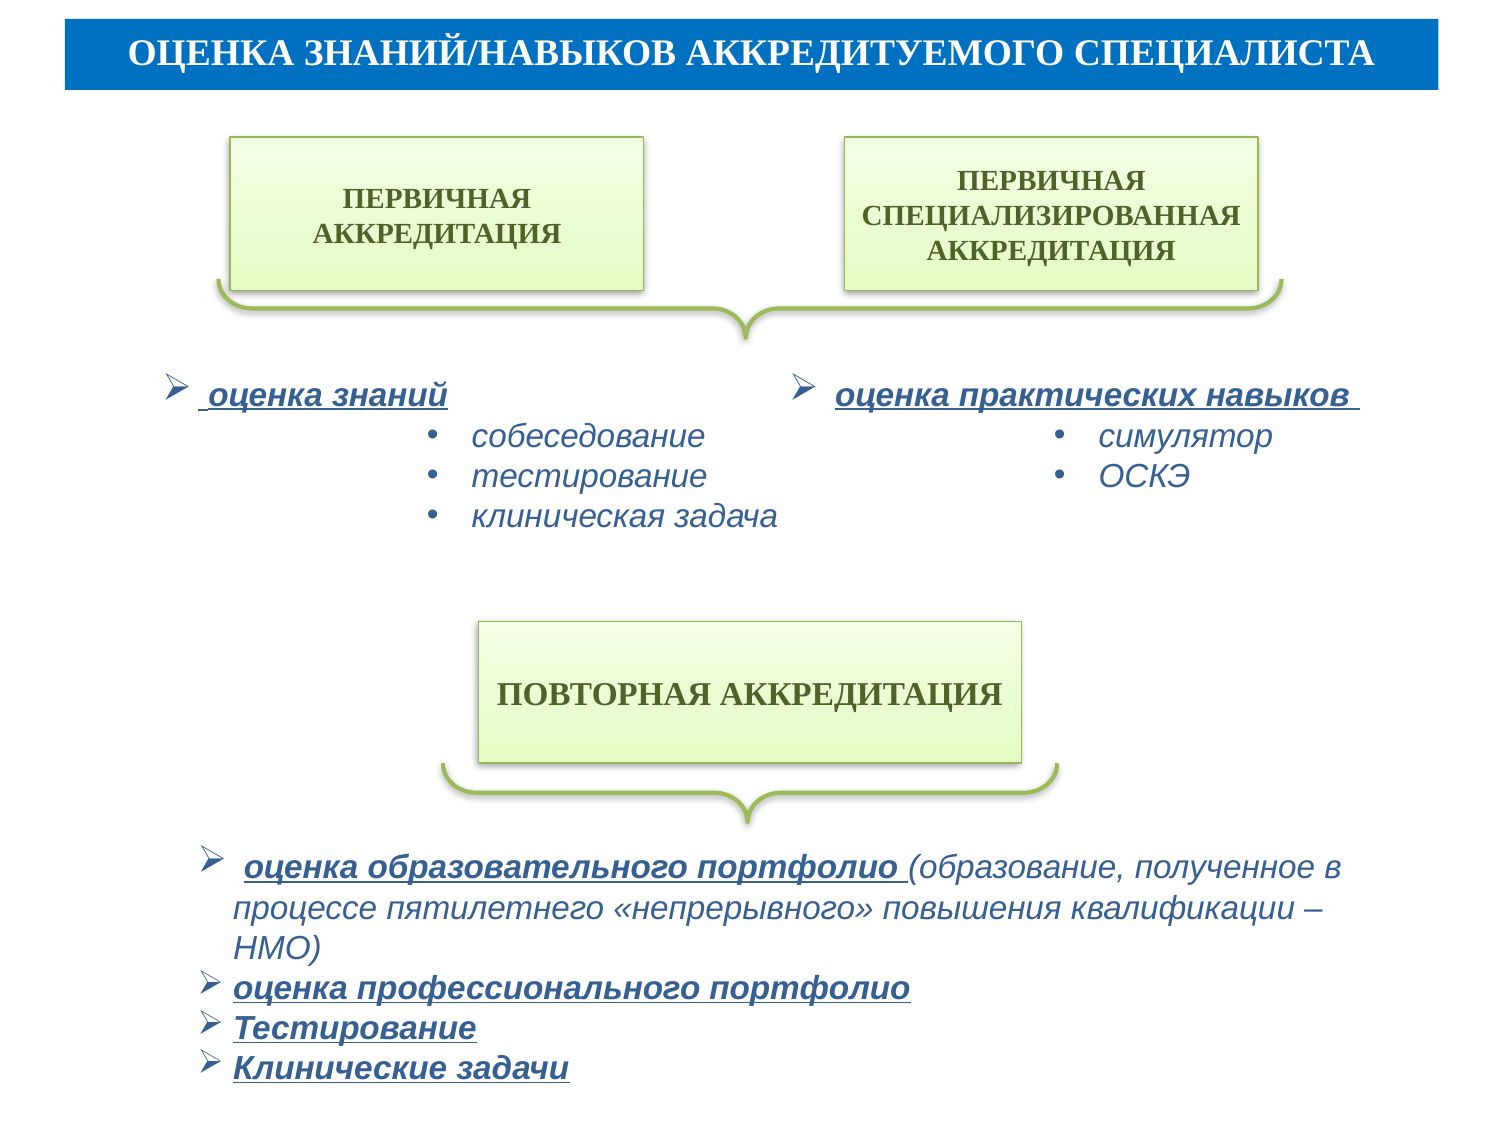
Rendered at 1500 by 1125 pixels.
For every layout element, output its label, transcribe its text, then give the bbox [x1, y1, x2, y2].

text_box оценка знаний собеседование тестирование клиническая задача [147, 361, 809, 542]
text_box ОЦЕНКА ЗНАНИЙ/НАВЫКОВ АККРЕДИТУЕМОГО СПЕЦИАЛИСТА [63, 17, 1441, 92]
text_box [216, 278, 1284, 341]
text_box оценка образовательного портфолио (образование, полученное в процессе пятилетнего «непрерывного» повышения квалификации – НМО) оценка профессионального портфолио Тестирование Клинические задачи [182, 834, 1412, 1094]
text_box ПОВТОРНАЯ АККРЕДИТАЦИЯ [478, 621, 1022, 760]
text_box ПЕРВИЧНАЯ АККРЕДИТАЦИЯ [229, 136, 644, 276]
text_box ПЕРВИЧНАЯ СПЕЦИАЛИЗИРОВАННАЯ АККРЕДИТАЦИЯ [844, 136, 1259, 276]
text_box [440, 763, 1060, 825]
text_box оценка практических навыков симулятор ОСКЭ [774, 361, 1375, 502]
